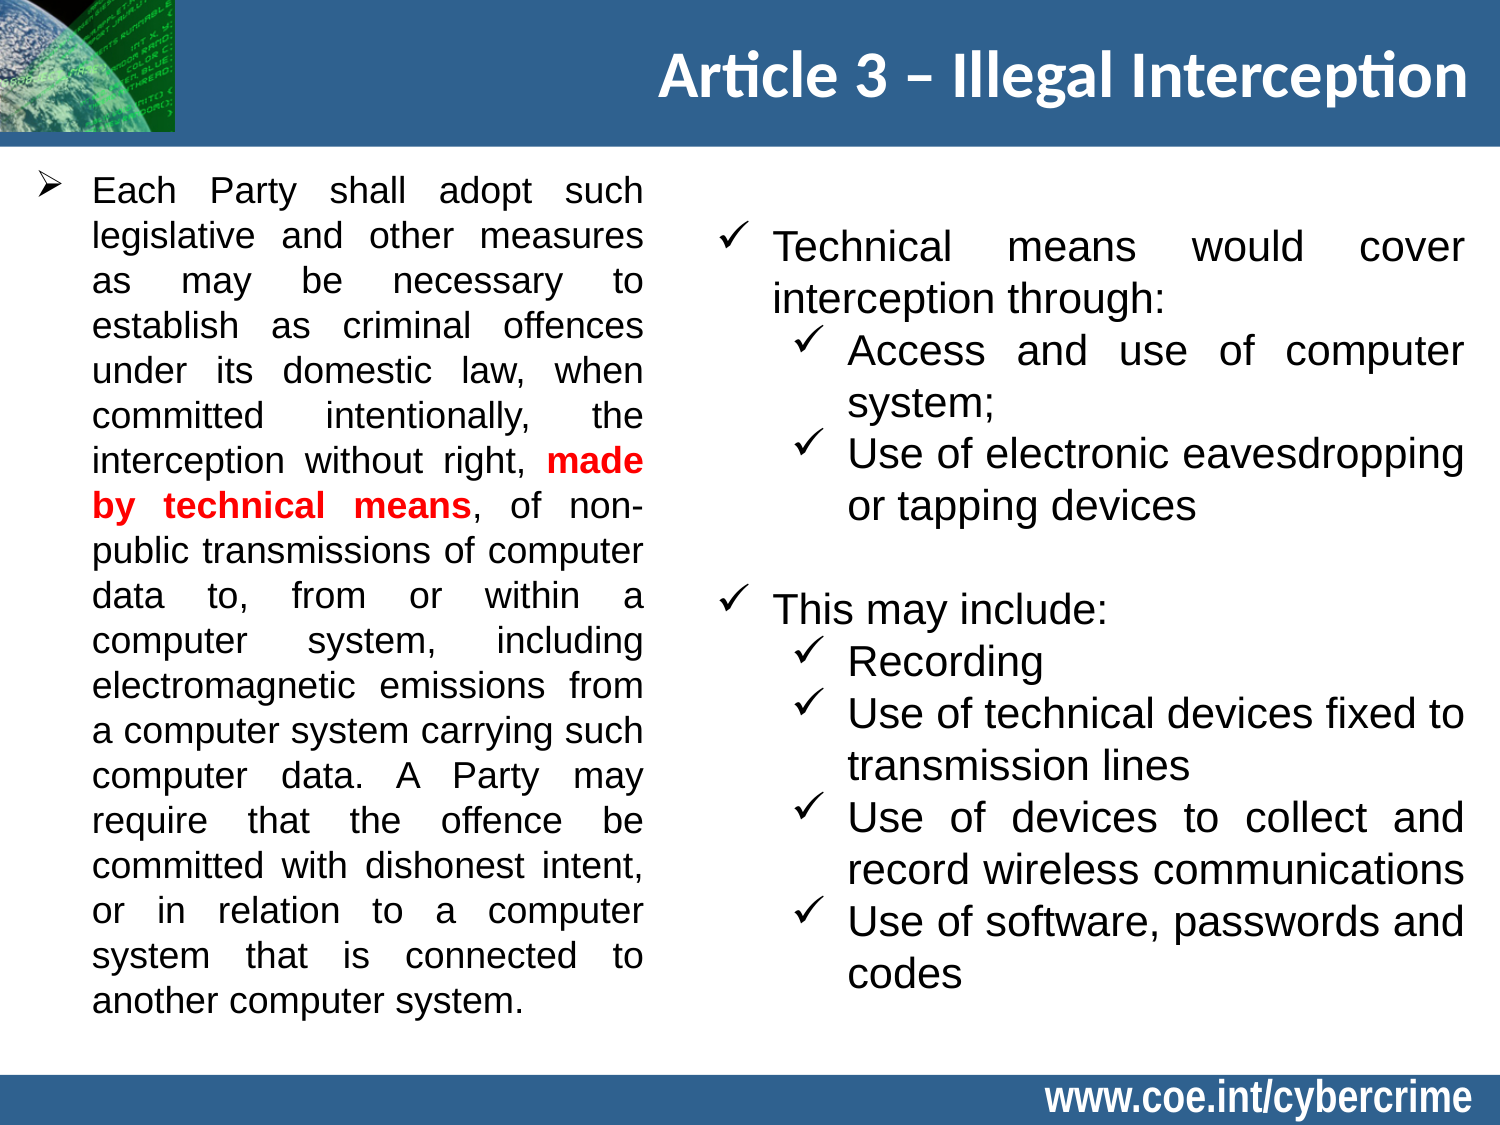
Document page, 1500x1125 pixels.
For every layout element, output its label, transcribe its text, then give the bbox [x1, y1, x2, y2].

picture [0, 0, 175, 132]
text_box Each Party shall adopt such legislative and other measures as may be necessary to establish as criminal offences under its domestic law, when committed intentionally, the interception without right, made by technical means, of non-public transmissions of computer data to, from or within a computer system, including electromagnetic emissions from a computer system carrying such computer data. A Party may require that the offence be committed with dishonest intent, or in relation to a computer system that is connected to another computer system. [20, 158, 659, 1028]
text_box [0, 1073, 1030, 1125]
text_box Technical means would cover interception through: Access and use of computer system; Use of electronic eavesdropping or tapping devices This may include: Recording Use of technical devices fixed to transmission lines Use of devices to collect and record wireless communications Use of software, passwords and codes [701, 211, 1480, 1005]
text_box www.coe.int/cybercrime [1030, 1059, 1500, 1125]
text_box Article 3 – Illegal Interception [0, 0, 1500, 149]
